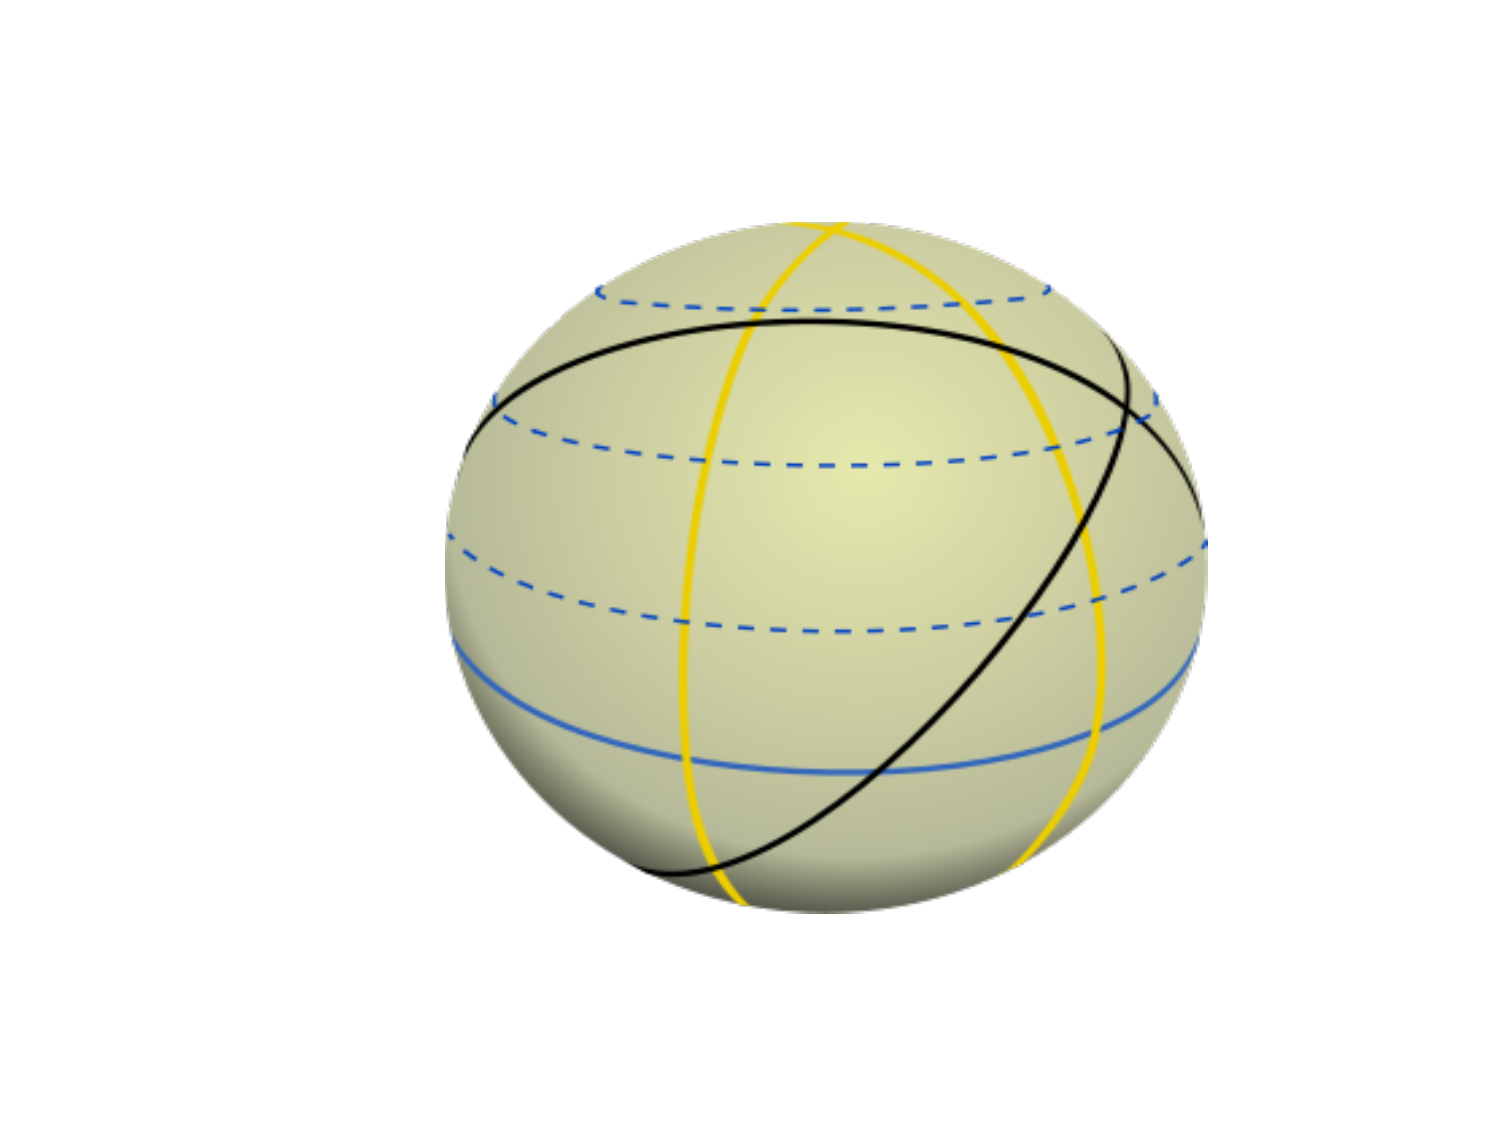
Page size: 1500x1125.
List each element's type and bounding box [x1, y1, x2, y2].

picture [445, 222, 1208, 915]
